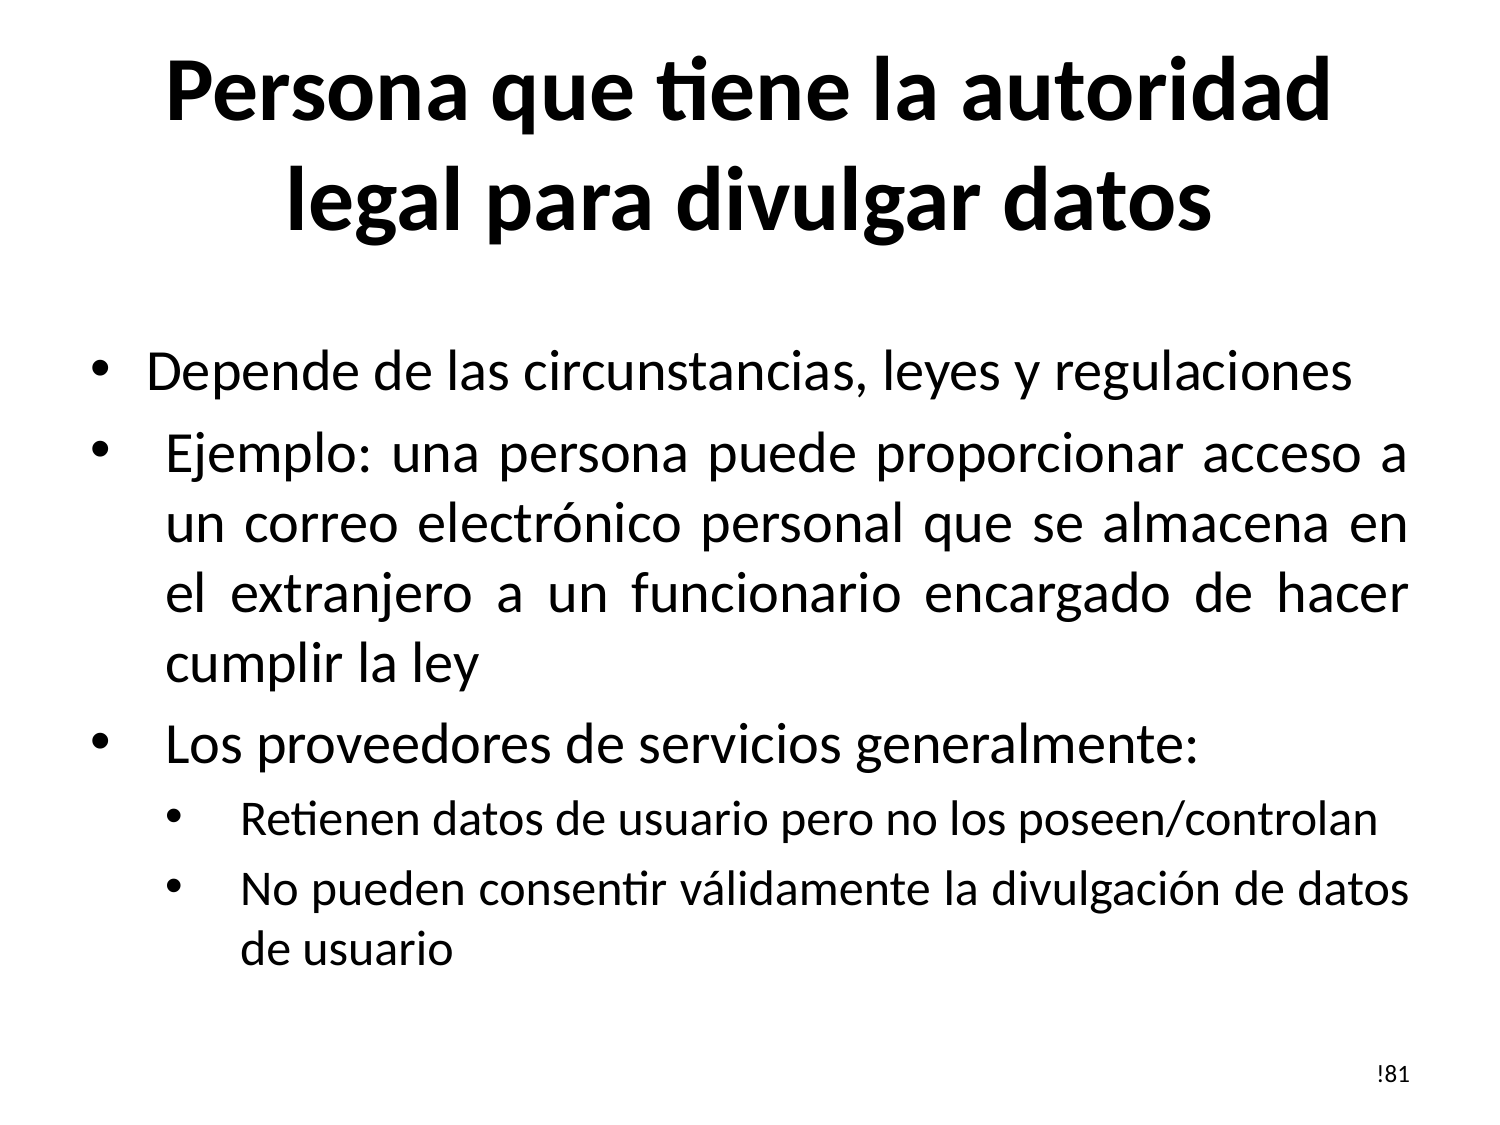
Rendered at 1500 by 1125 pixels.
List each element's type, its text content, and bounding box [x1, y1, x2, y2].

list Depende de las circunstancias, leyes y regulaciones Ejemplo: una persona puede proporcionar acceso a un correo electrónico personal que se almacena en el extranjero a un funcionario encargado de hacer cumplir la ley Los proveedores de servicios generalmente: Retienen datos de usuario pero no los poseen/controlan No pueden consentir válidamente la divulgación de datos de usuario [75, 324, 1425, 1068]
title Persona que tiene la autoridad legal para divulgar datos [75, 45, 1425, 233]
slide_number !81 [1074, 1042, 1425, 1103]
